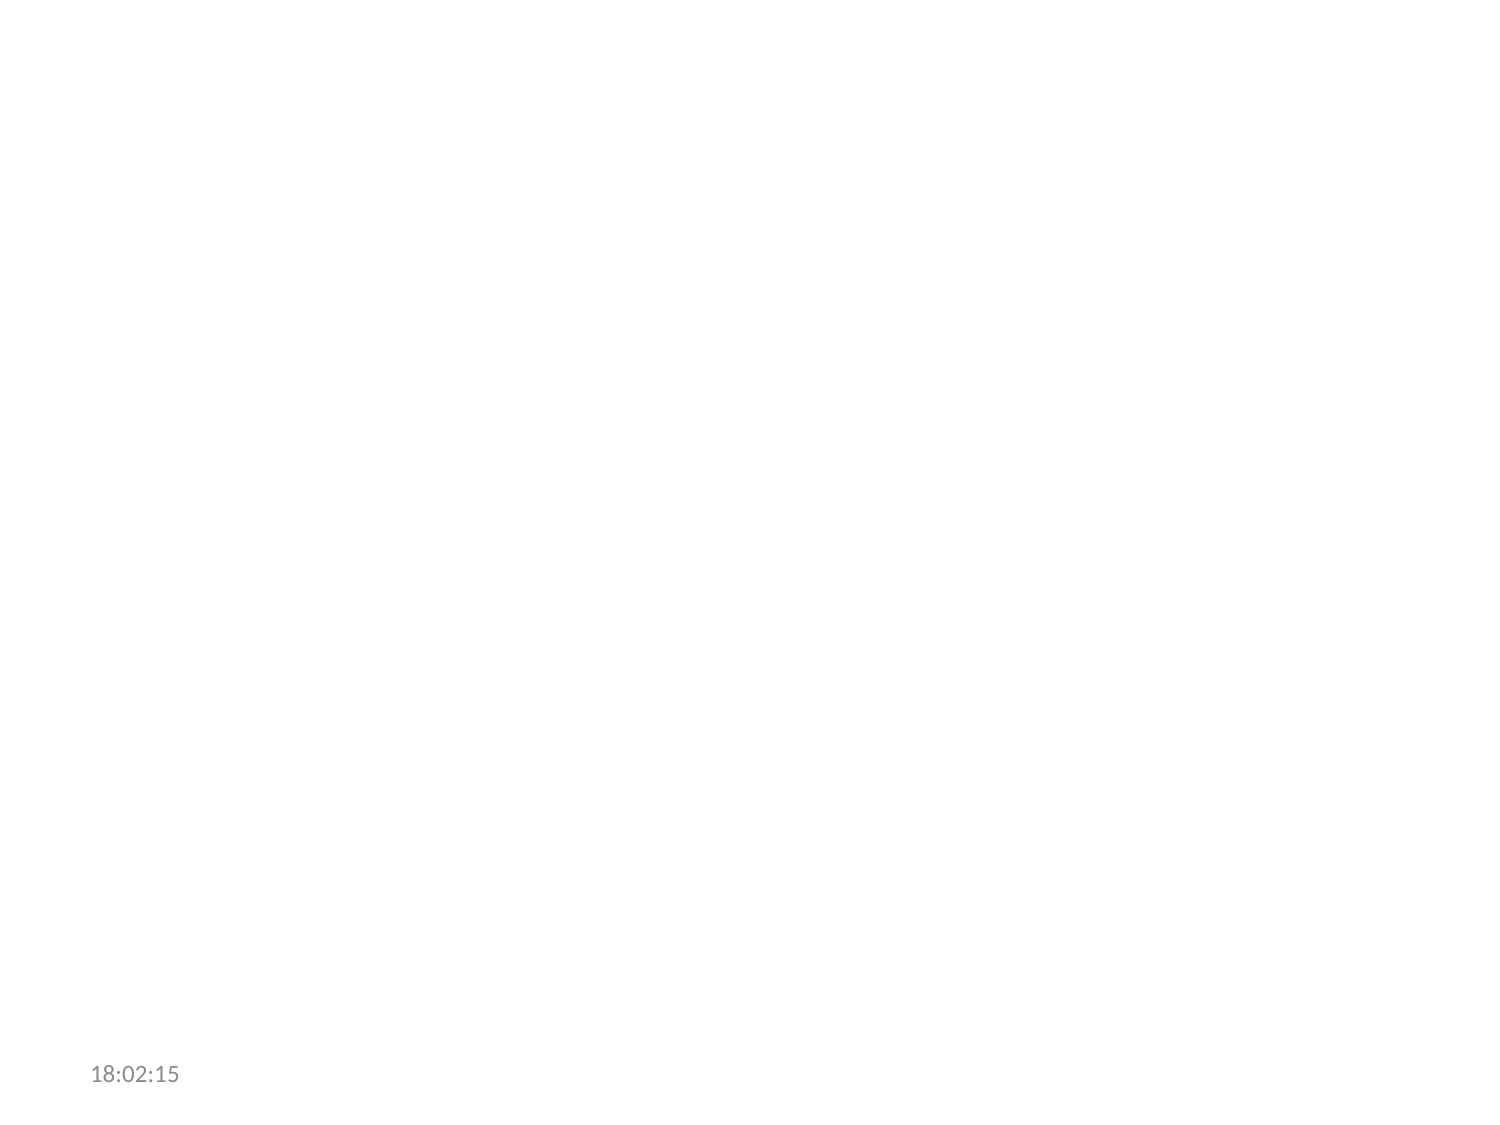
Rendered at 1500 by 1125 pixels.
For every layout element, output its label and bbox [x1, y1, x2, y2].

slide_number [75, 1042, 425, 1103]
